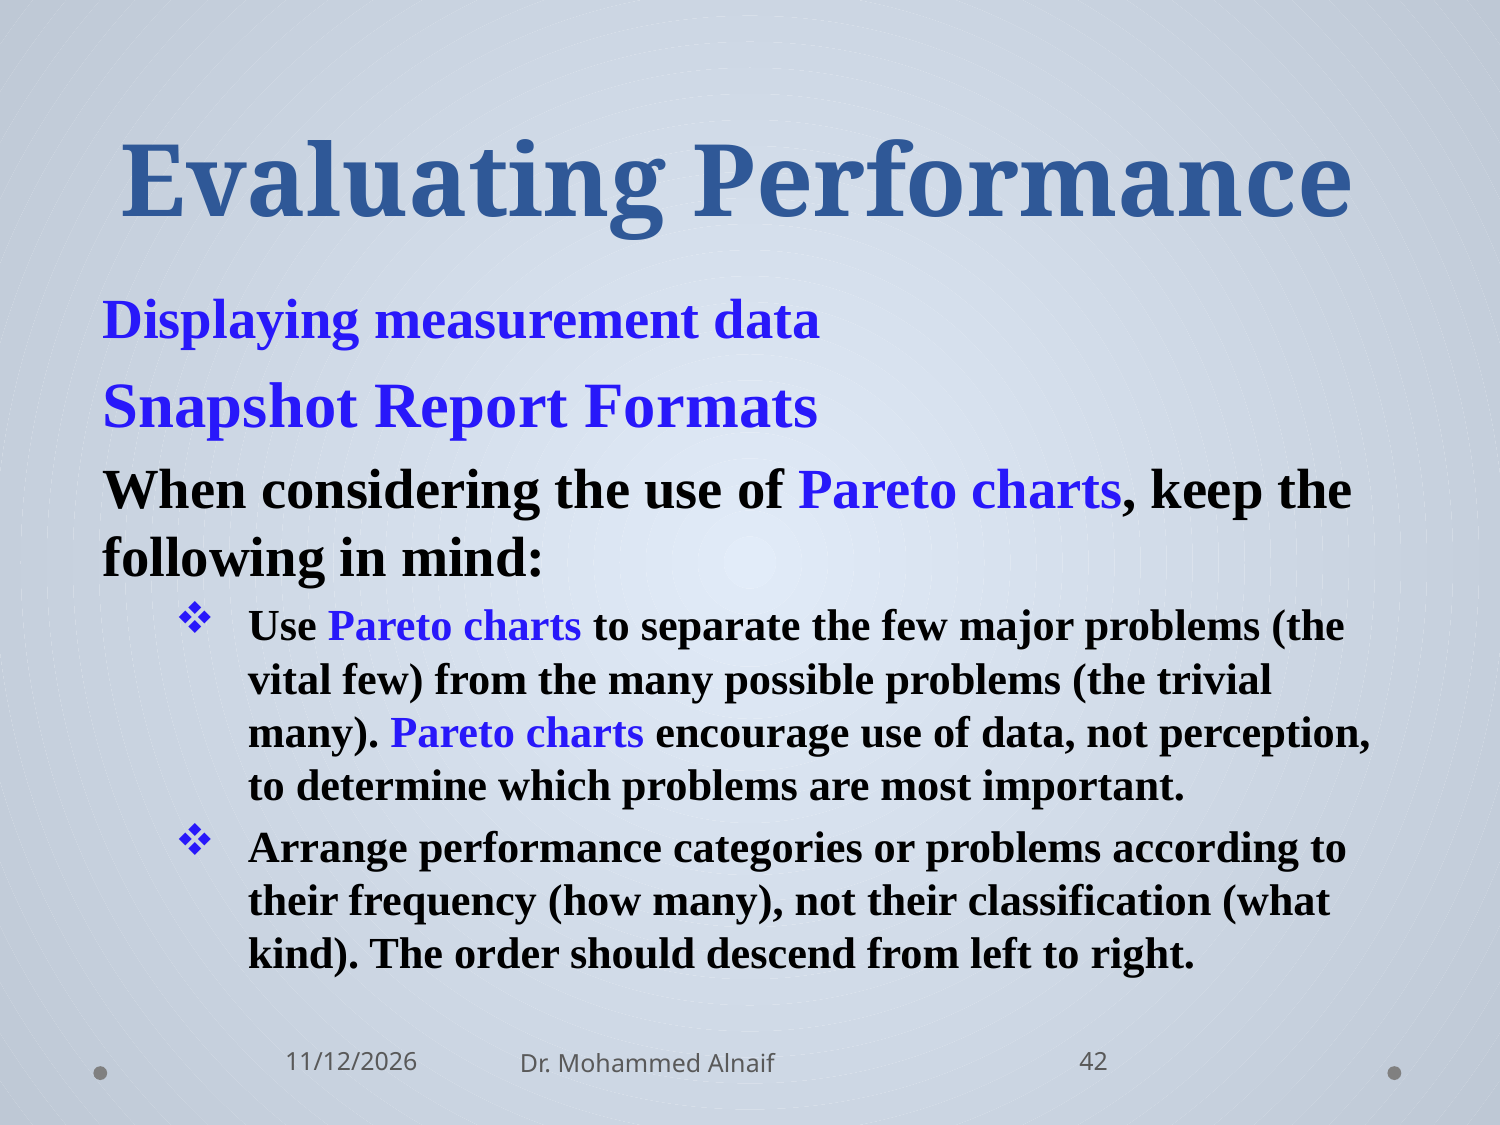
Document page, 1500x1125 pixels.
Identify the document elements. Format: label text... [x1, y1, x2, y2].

slide_number 42 [1074, 1025, 1425, 1100]
title Evaluating Performance [100, 78, 1376, 244]
subtitle Displaying measurement data Snapshot Report Formats When considering the use of Pareto charts, keep the following in mind: Use Pareto charts to separate the few major problems (the vital few) from the many possible problems (the trivial many). Pareto charts encourage use of data, not perception, to determine which problems are most important. Arrange performance categories or problems according to their frequency (how many), not their classification (what kind). The order should descend from left to right. [87, 275, 1388, 1001]
footer Dr. Mohammed Alnaif [512, 1025, 988, 1100]
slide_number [75, 1025, 425, 1100]
